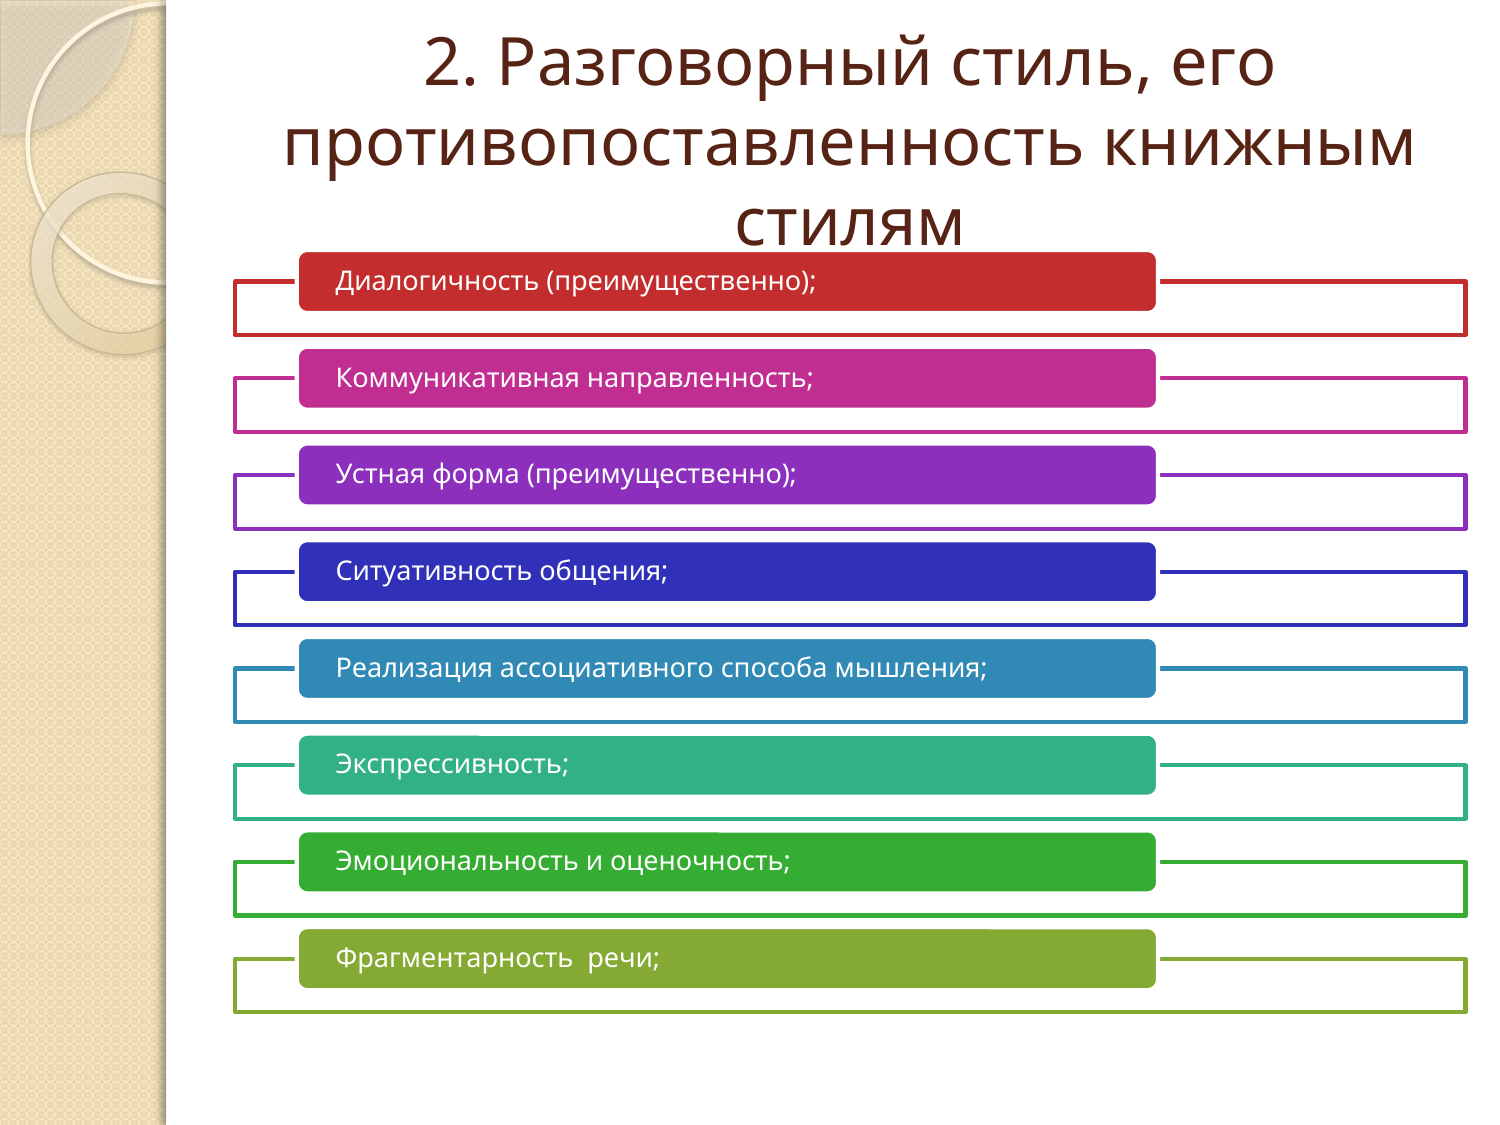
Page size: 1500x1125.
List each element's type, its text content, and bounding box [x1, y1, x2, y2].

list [235, 237, 1466, 1026]
title 2. Разговорный стиль, его противопоставленность книжным стилям [235, 45, 1466, 233]
